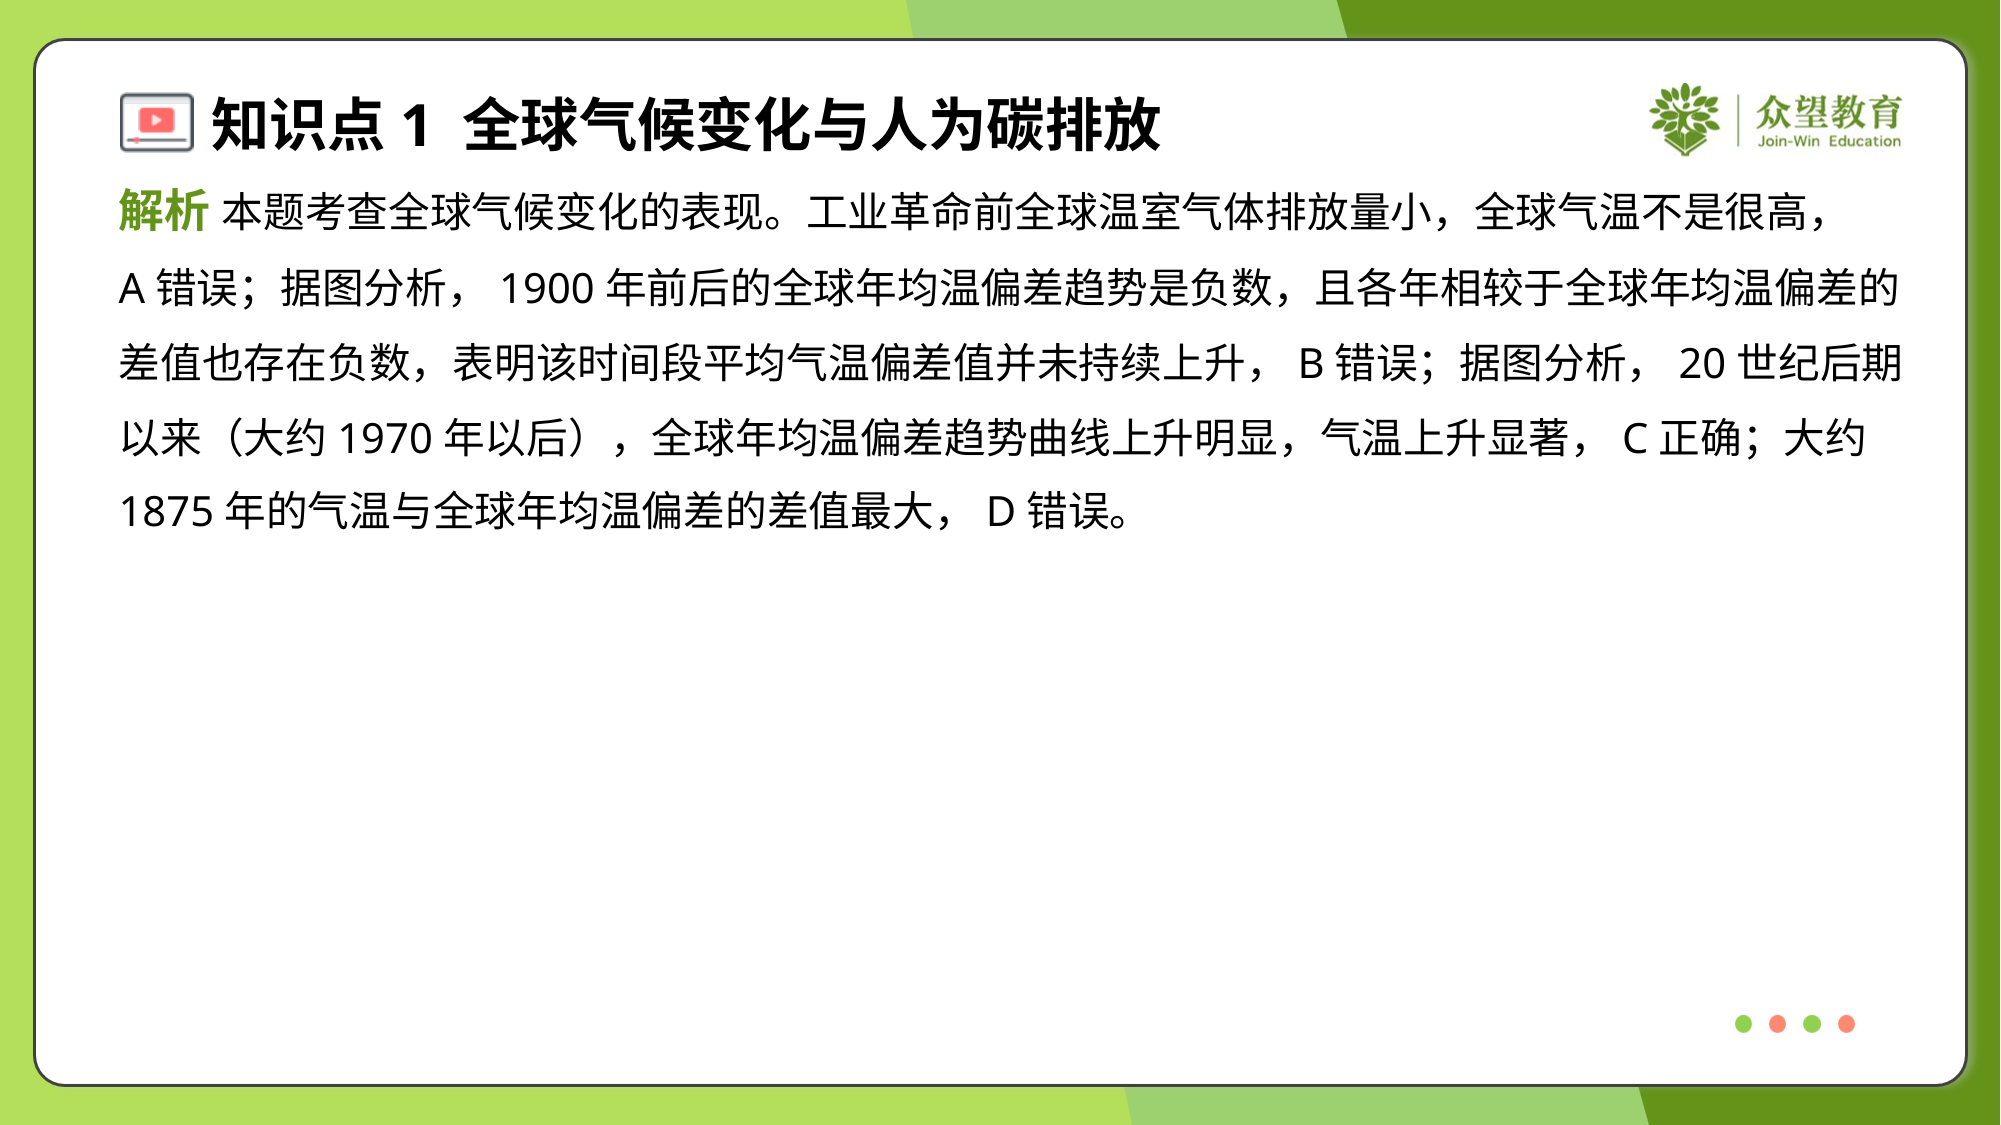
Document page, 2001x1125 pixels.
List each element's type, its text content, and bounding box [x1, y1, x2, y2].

text_box 解析 本题考查全球气候变化的表现。工业革命前全球温室气体排放量小，全球气温不是很高， A错误；据图分析，1900年前后的全球年均温偏差趋势是负数，且各年相较于全球年均温偏差的 差值也存在负数，表明该时间段平均气温偏差值并未持续上升，B错误；据图分析，20世纪后期 以来（大约1970年以后），全球年均温偏差趋势曲线上升明显，气温上升显著，C正确；大约 1875年的气温与全球年均温偏差的差值最大，D错误。 [118, 159, 1883, 527]
picture [0, 0, 2000, 1125]
